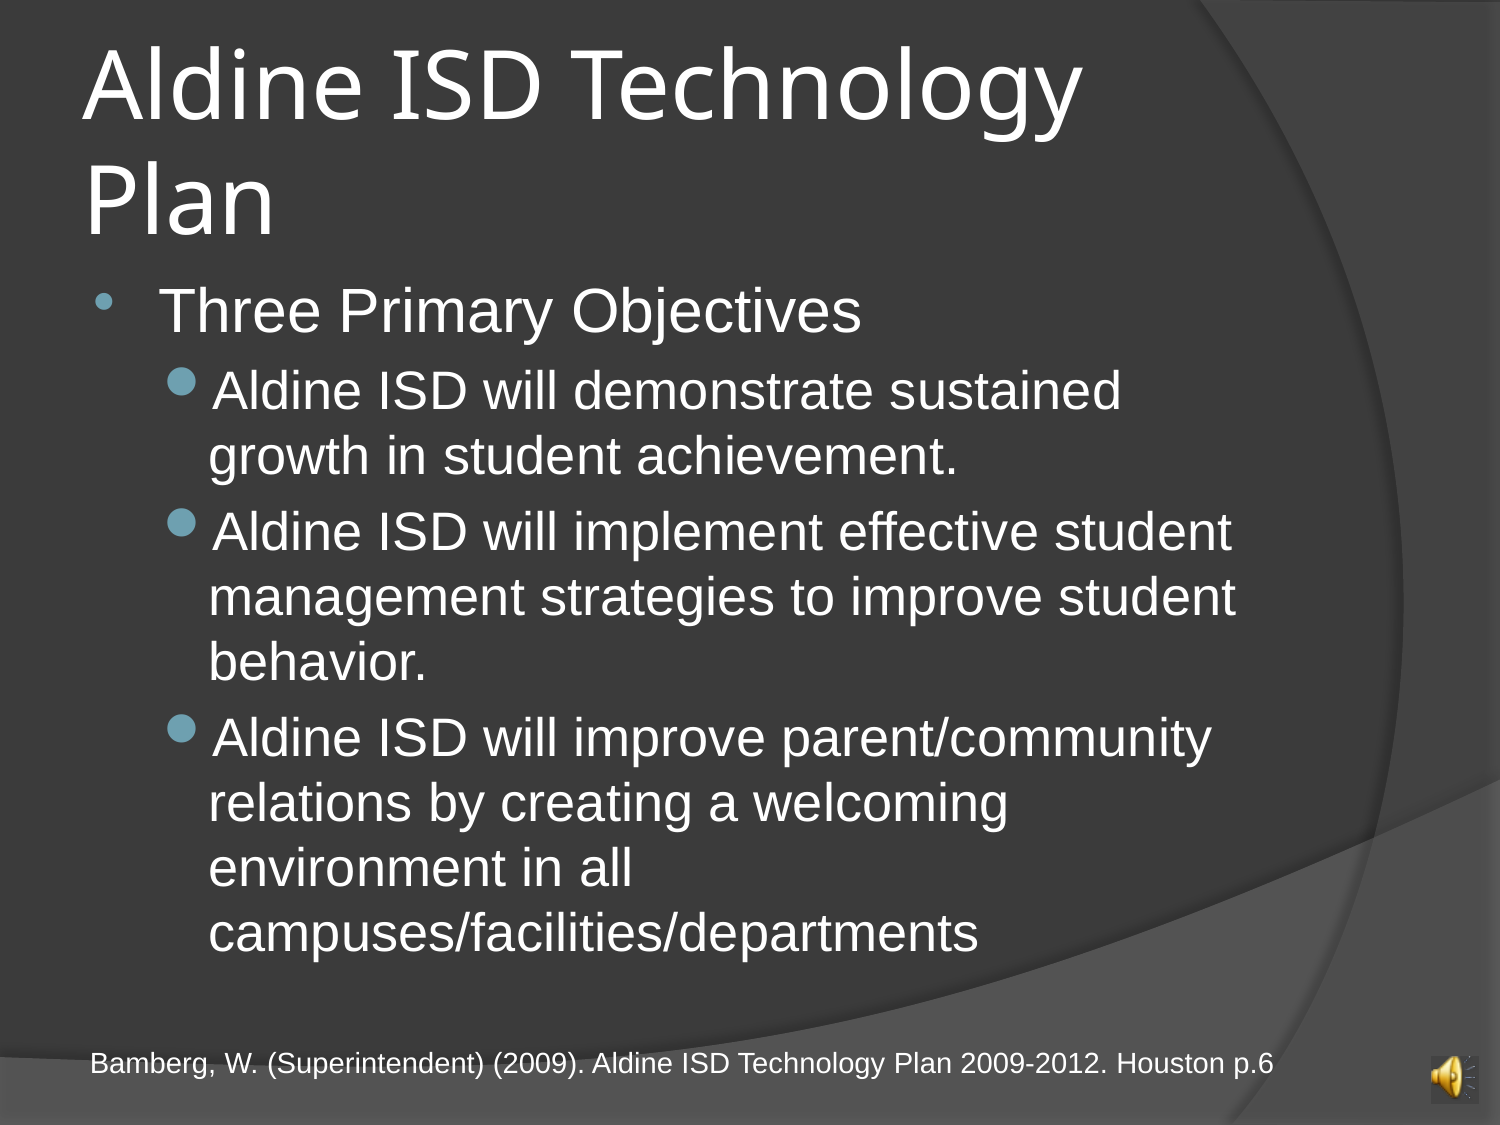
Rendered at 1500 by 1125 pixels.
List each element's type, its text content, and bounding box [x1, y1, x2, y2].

text_box Bamberg, W. (Superintendent) (2009). Aldine ISD Technology Plan 2009-2012. Houston p.6 [75, 1037, 1313, 1088]
title Aldine ISD Technology Plan [75, 45, 1300, 233]
list Three Primary Objectives Aldine ISD will demonstrate sustained growth in student achievement. Aldine ISD will implement effective student management strategies to improve student behavior. Aldine ISD will improve parent/community relations by creating a welcoming environment in all campuses/facilities/departments [75, 262, 1300, 1005]
picture [1429, 1054, 1481, 1106]
